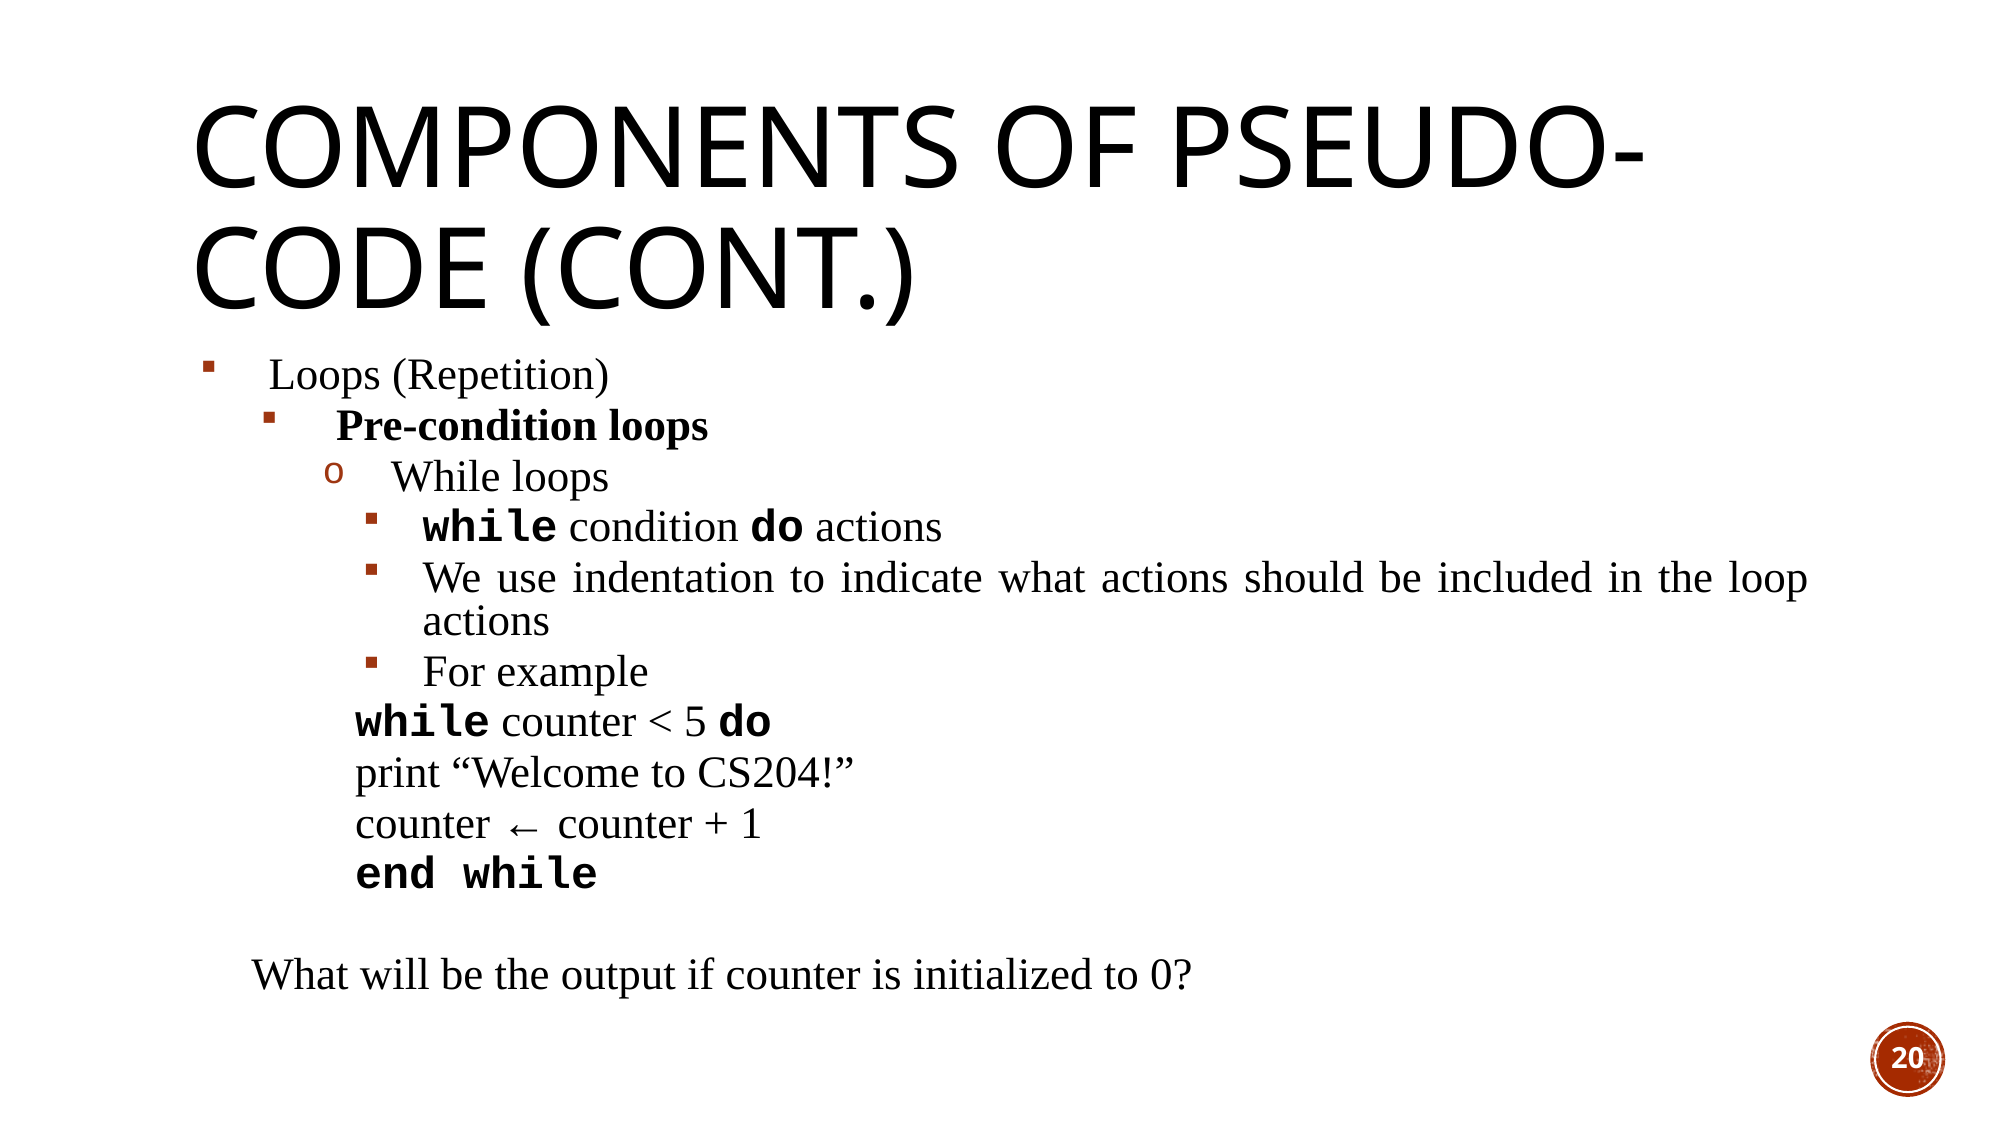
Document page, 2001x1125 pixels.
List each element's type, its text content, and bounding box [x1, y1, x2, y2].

slide_number 20 [1855, 1028, 1961, 1089]
list Loops (Repetition) Pre-condition loops While loops while condition do actions We use indentation to indicate what actions should be included in the loop actions For example while counter < 5 do print “Welcome to CS204!” counter ← counter + 1 end while What will be the output if counter is initialized to 0? [175, 348, 1826, 1013]
title Components of Pseudo-code (cont.) [175, 79, 1826, 344]
